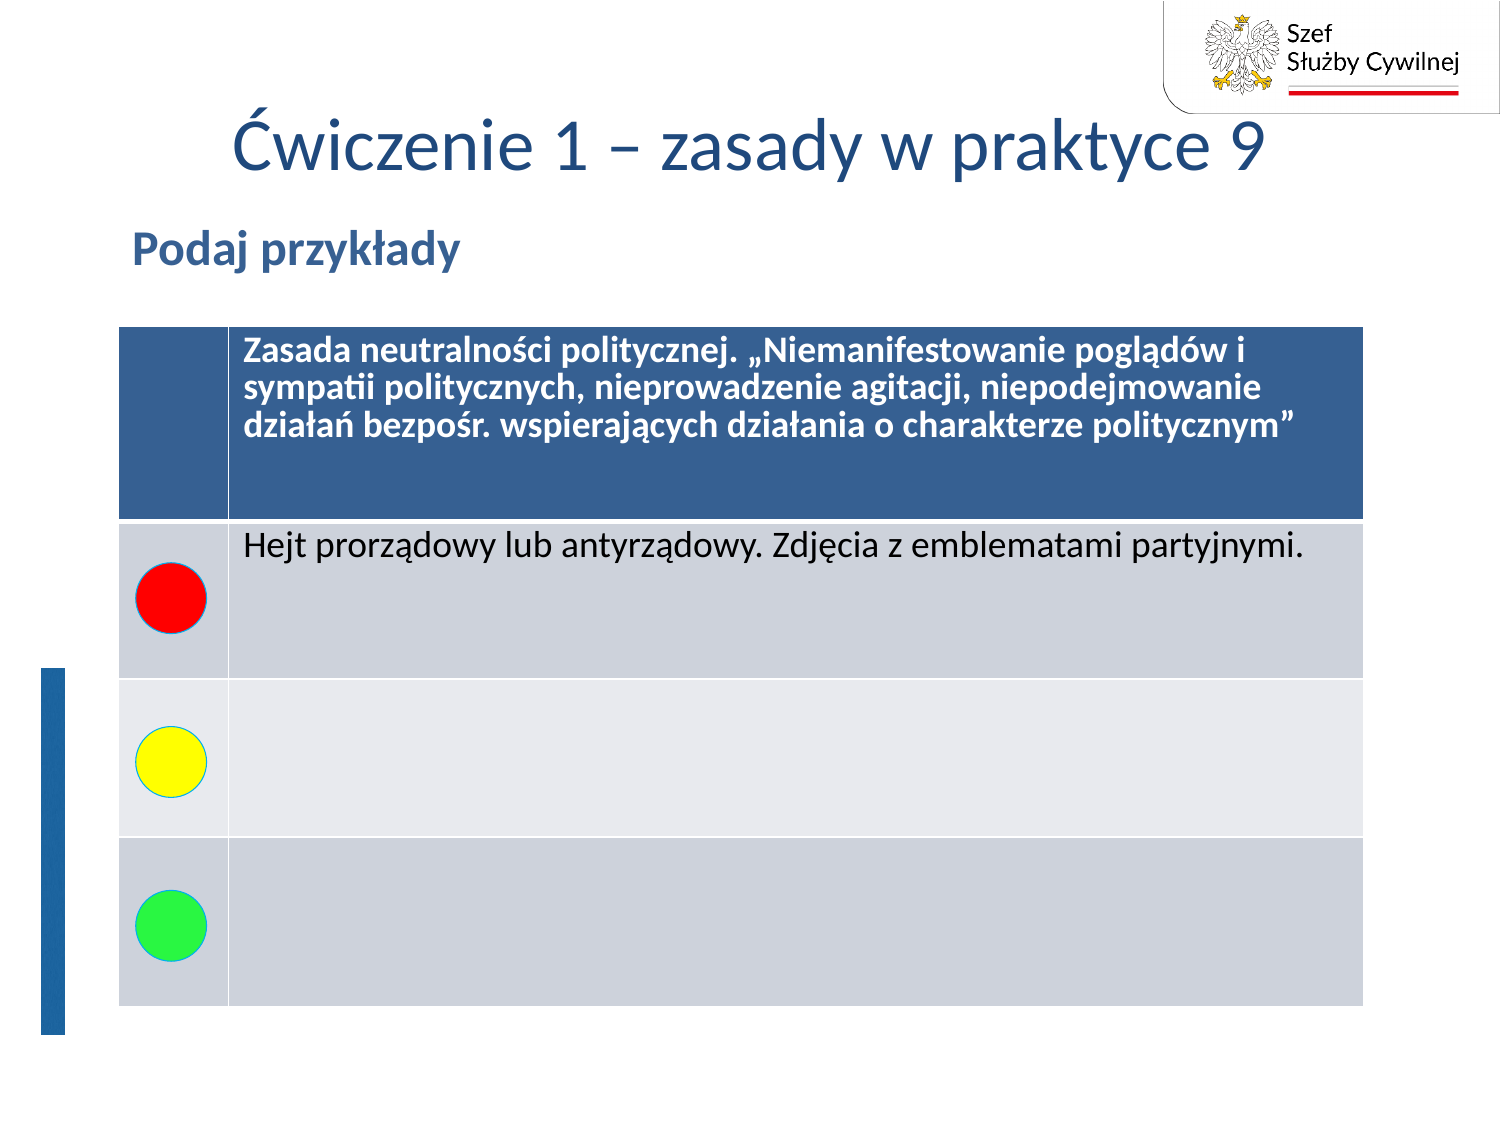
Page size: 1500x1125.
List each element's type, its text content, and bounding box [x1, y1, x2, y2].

table_cell [229, 680, 1363, 836]
text_box [133, 724, 209, 800]
table_cell [119, 524, 228, 678]
text_box [133, 560, 209, 636]
text_box Podaj przykłady [117, 208, 1382, 283]
table_header Zasada neutralności politycznej. „Niemanifestowanie poglądów i sympatii politycznych, nieprowadzenie agitacji, niepodejmowanie działań bezpośr. wspierających działania o charakterze politycznym” [229, 327, 1363, 519]
table_cell [119, 838, 228, 1006]
table_cell [119, 680, 228, 836]
picture [1163, 0, 1500, 114]
table_cell Hejt prorządowy lub antyrządowy. Zdjęcia z emblematami partyjnymi. [229, 524, 1363, 678]
picture [41, 668, 65, 1035]
table_header [119, 327, 228, 519]
title Ćwiczenie 1 – zasady w praktyce 9 [100, 88, 1400, 213]
table_cell [229, 838, 1363, 1006]
text_box [133, 888, 209, 964]
